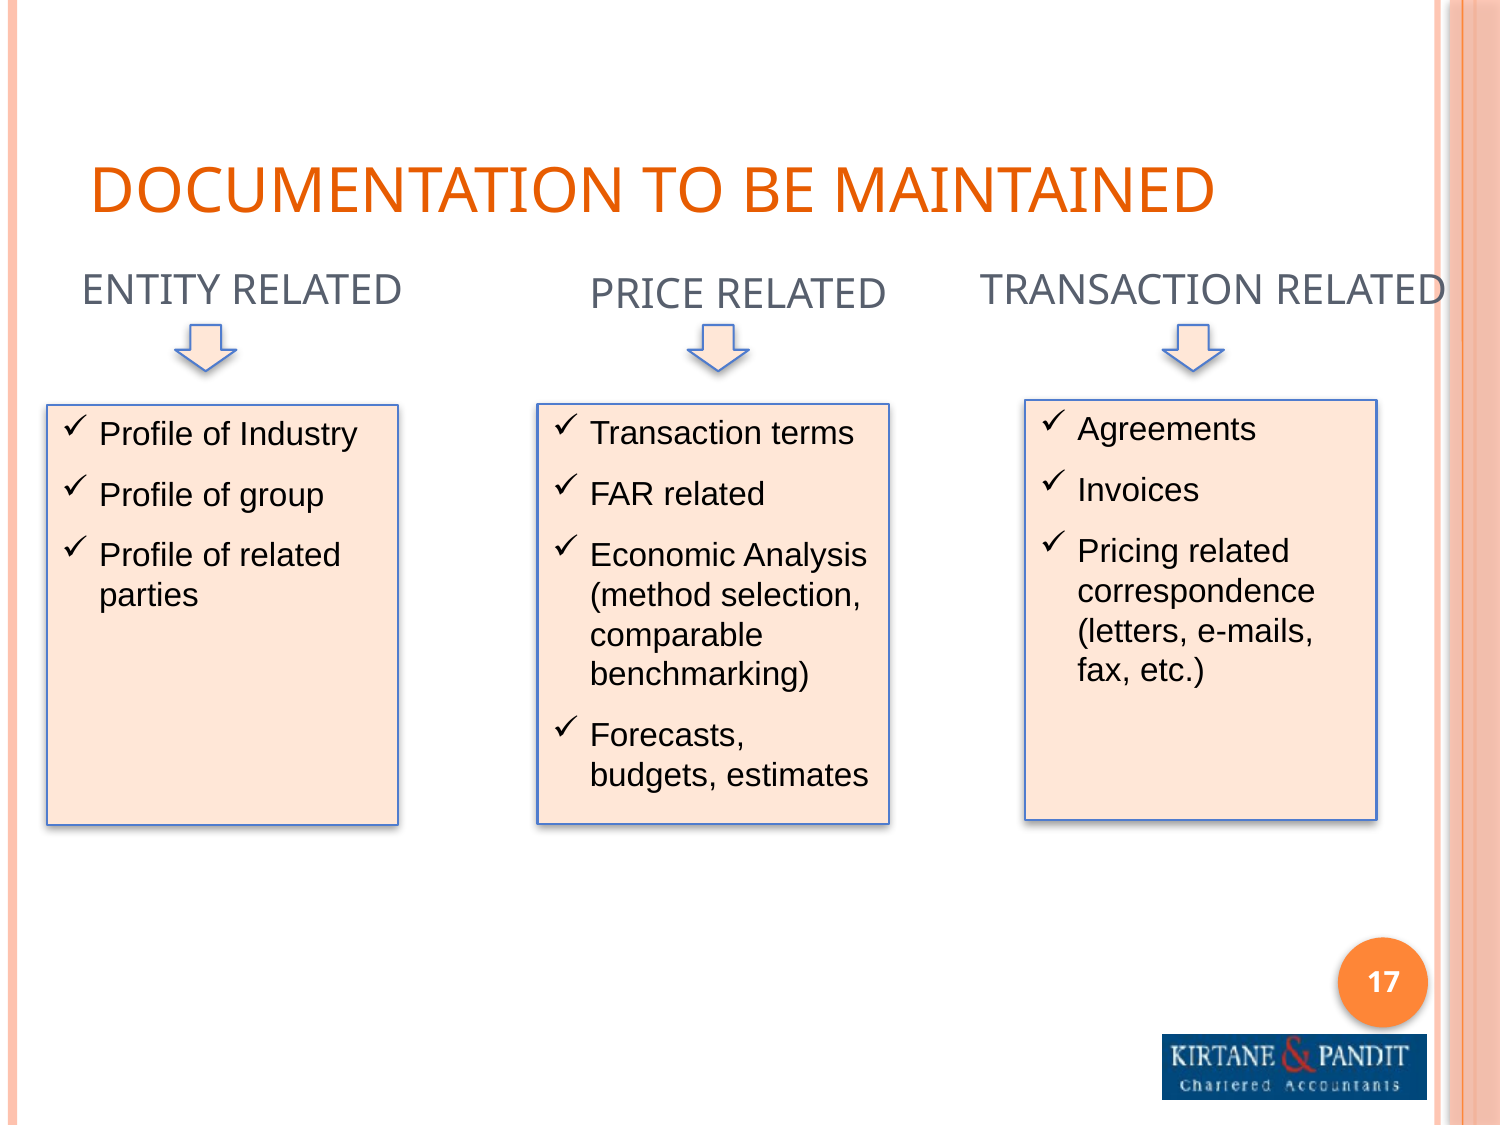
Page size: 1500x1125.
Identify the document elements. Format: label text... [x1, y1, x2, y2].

slide_number 17 [1333, 940, 1434, 1027]
title Documentation to be maintained [75, 45, 1300, 233]
text_box Profile of Industry Profile of group Profile of related parties [46, 404, 399, 826]
text_box Transaction Related [962, 255, 1465, 321]
text_box [686, 323, 750, 373]
footer [825, 950, 1425, 1098]
text_box Transaction terms FAR related Economic Analysis (method selection, comparable benchmarking) Forecasts, budgets, estimates [536, 403, 890, 825]
text_box Agreements Invoices Pricing related correspondence (letters, e-mails, fax, etc.) [1024, 399, 1378, 821]
text_box [173, 323, 238, 373]
text_box Entity Related [46, 255, 438, 321]
text_box Price Related [562, 259, 914, 325]
text_box [1161, 323, 1225, 373]
picture [1162, 1034, 1427, 1100]
